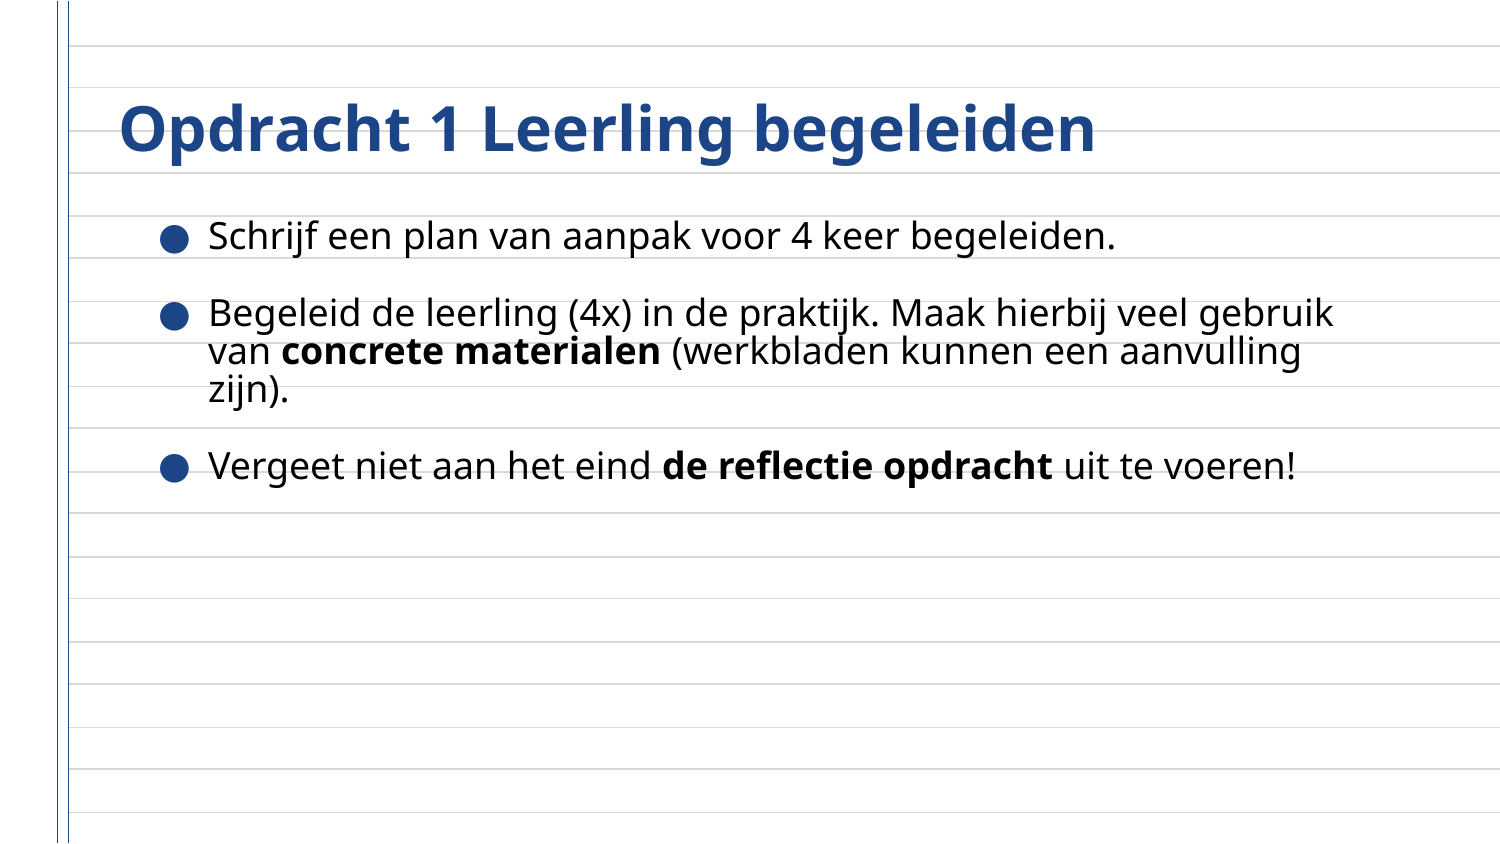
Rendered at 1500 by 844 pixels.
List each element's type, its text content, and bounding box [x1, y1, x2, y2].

title Opdracht 1 Leerling begeleiden [118, 88, 1382, 148]
list Schrijf een plan van aanpak voor 4 keer begeleiden. Begeleid de leerling (4x) in de praktijk. Maak hierbij veel gebruik van concrete materialen (werkbladen kunnen een aanvulling zijn). Vergeet niet aan het eind de reflectie opdracht uit te voeren! [118, 204, 1382, 769]
